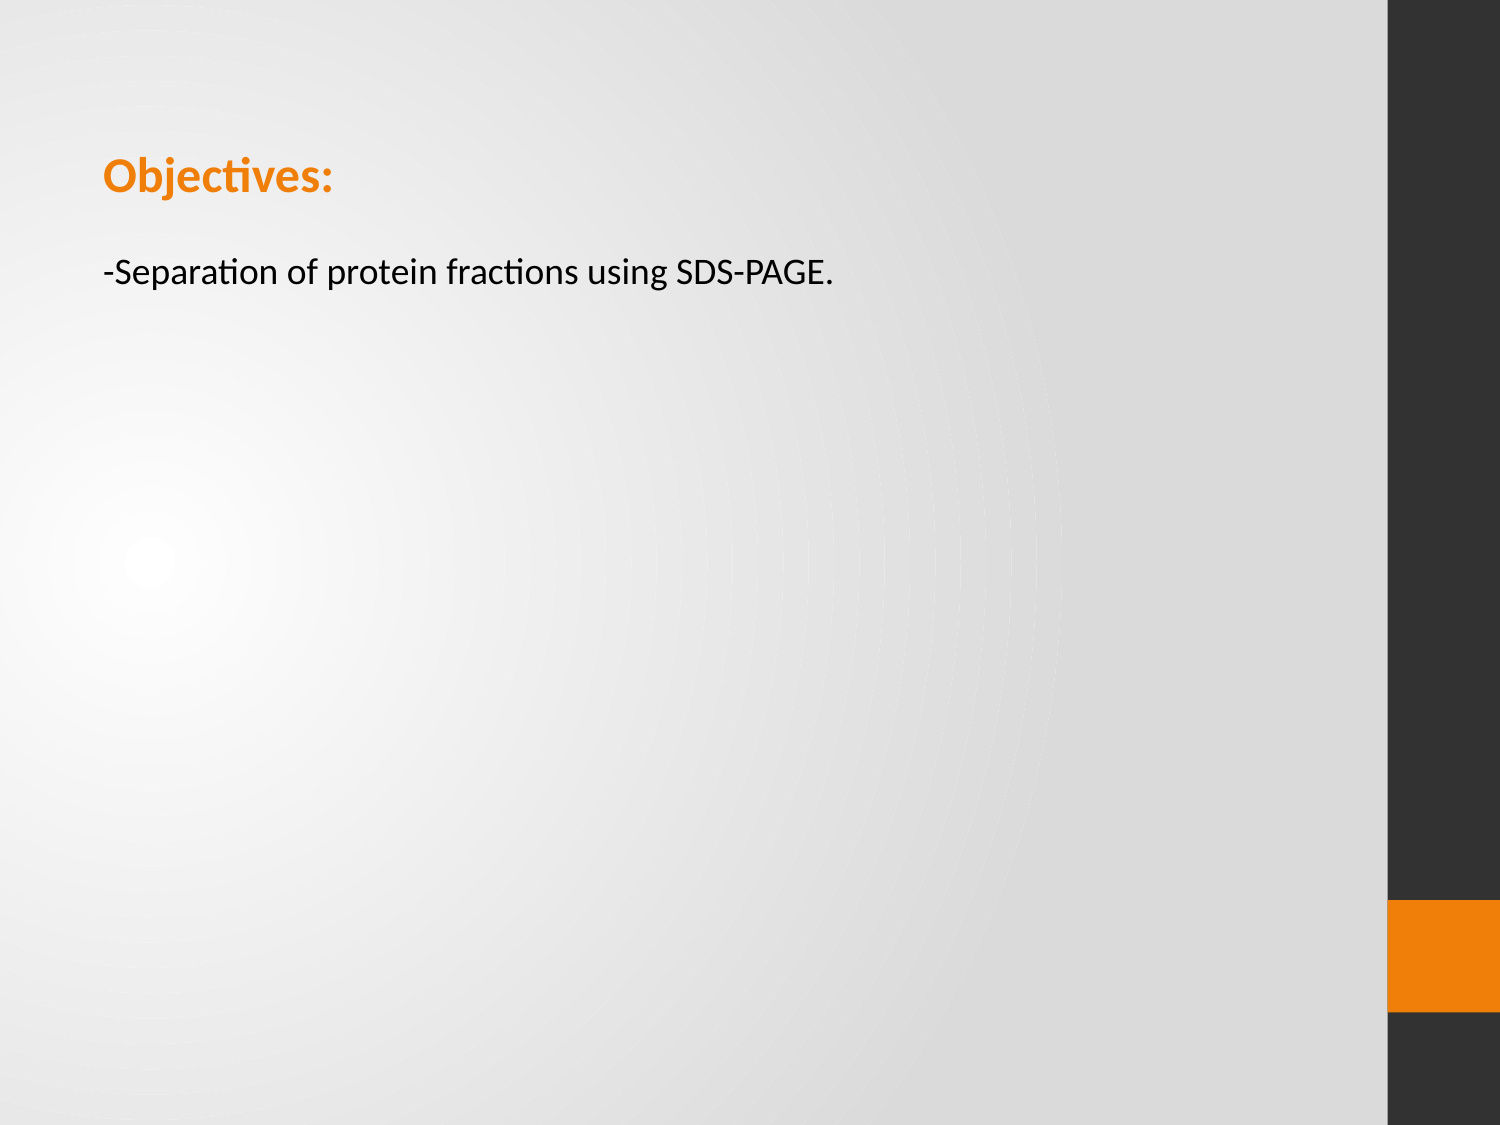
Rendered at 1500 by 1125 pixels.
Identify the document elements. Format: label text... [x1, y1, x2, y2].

text_box Objectives: -Separation of protein fractions using SDS-PAGE. [88, 89, 1374, 345]
